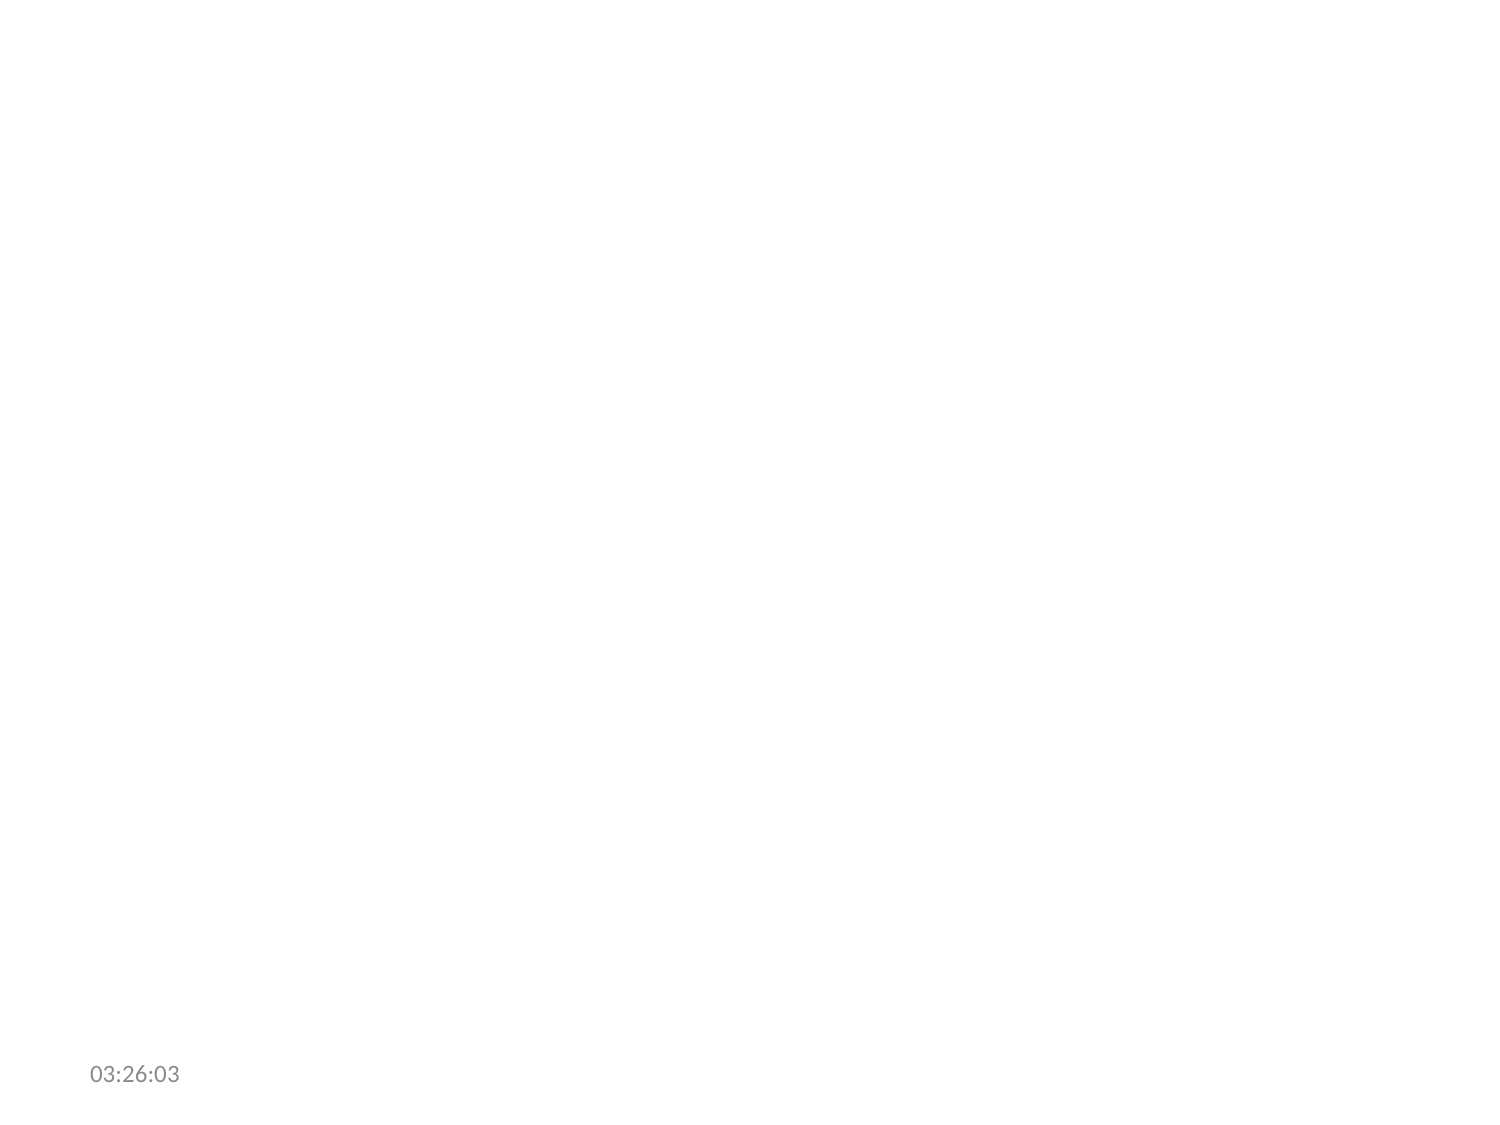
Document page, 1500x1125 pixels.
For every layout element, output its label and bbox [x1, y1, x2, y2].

slide_number [75, 1042, 425, 1103]
